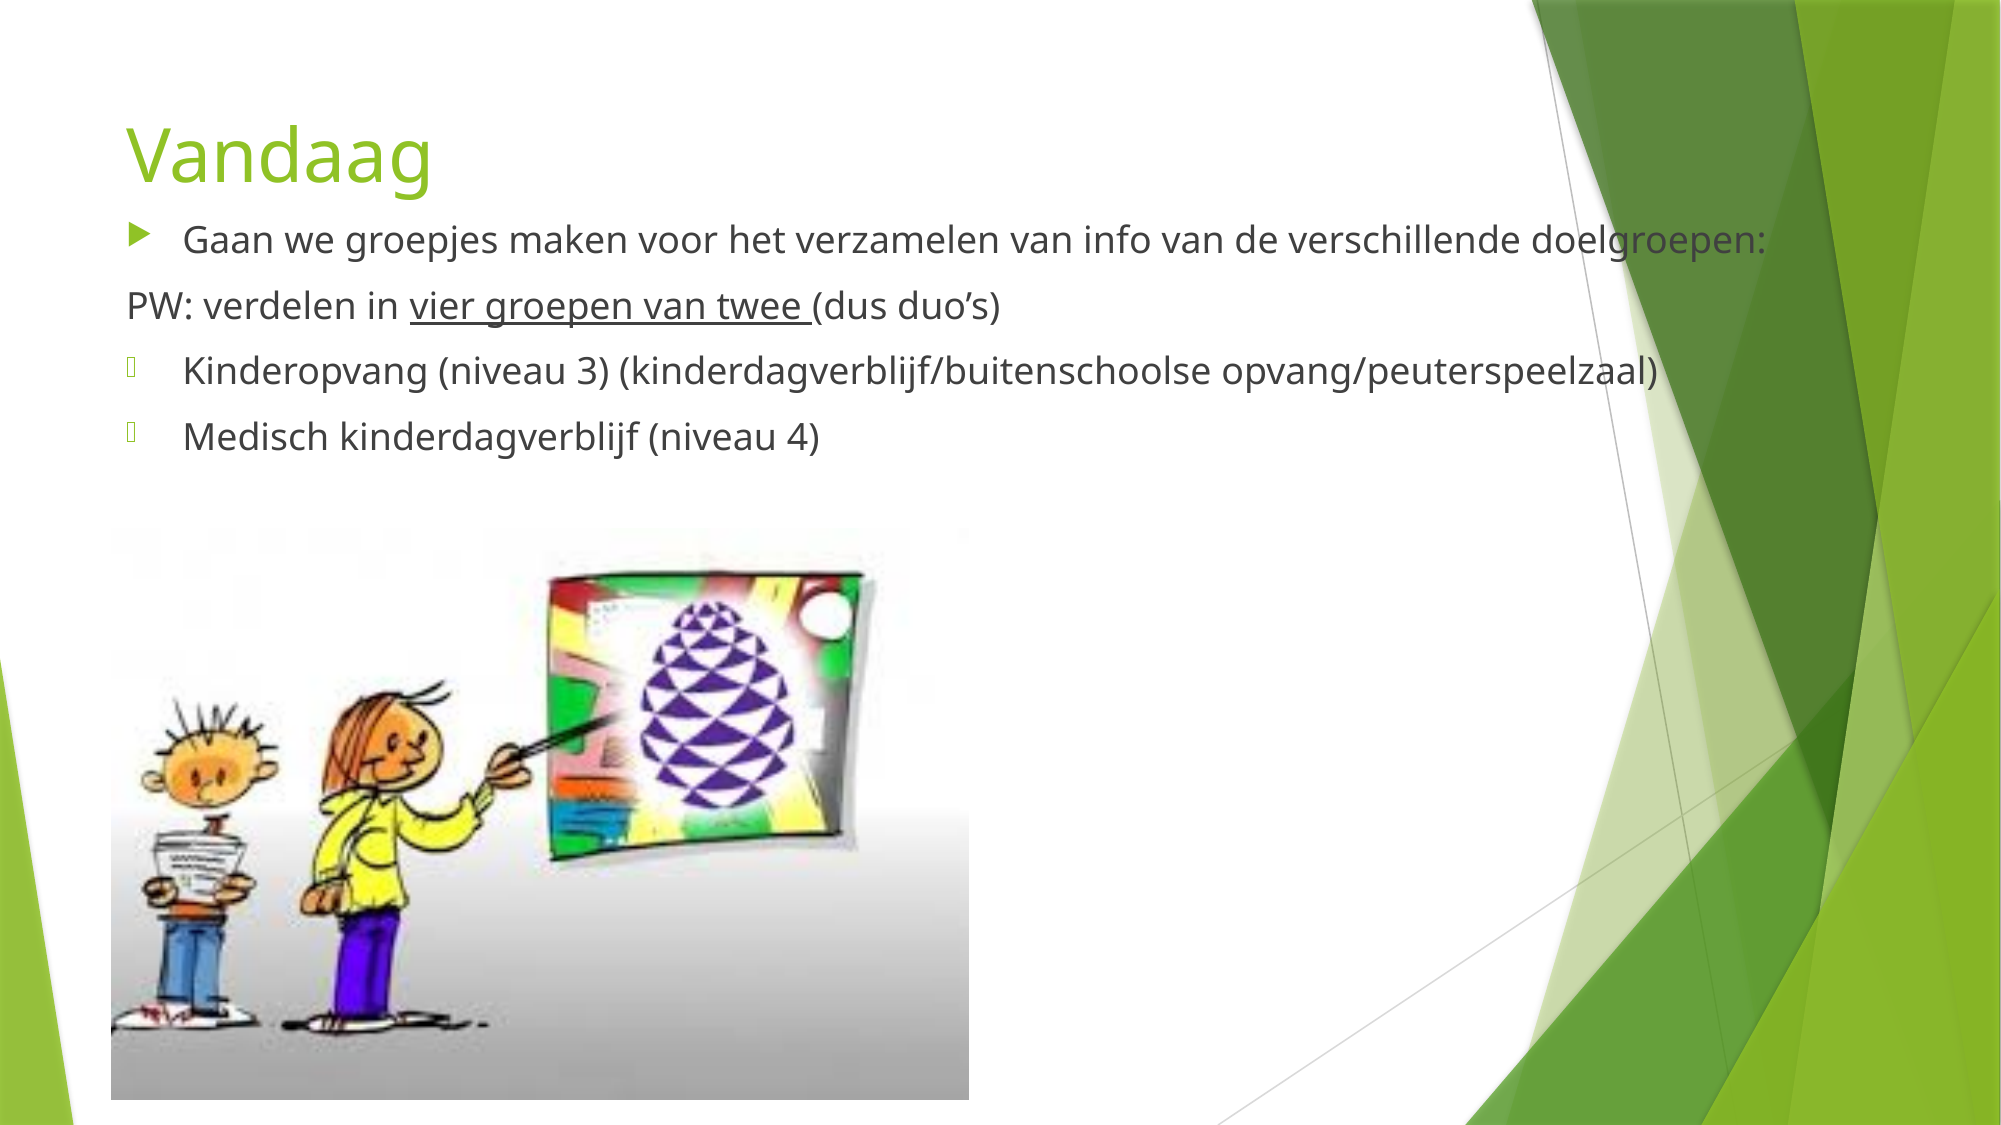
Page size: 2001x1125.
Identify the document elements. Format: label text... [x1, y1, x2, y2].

title Vandaag [111, 99, 1522, 208]
picture [110, 528, 969, 1100]
list Gaan we groepjes maken voor het verzamelen van info van de verschillende doelgroepen: PW: verdelen in vier groepen van twee (dus duo’s) Kinderopvang (niveau 3) (kinderdagverblijf/buitenschoolse opvang/peuterspeelzaal) Medisch kinderdagverblijf (niveau 4) [111, 208, 1833, 845]
